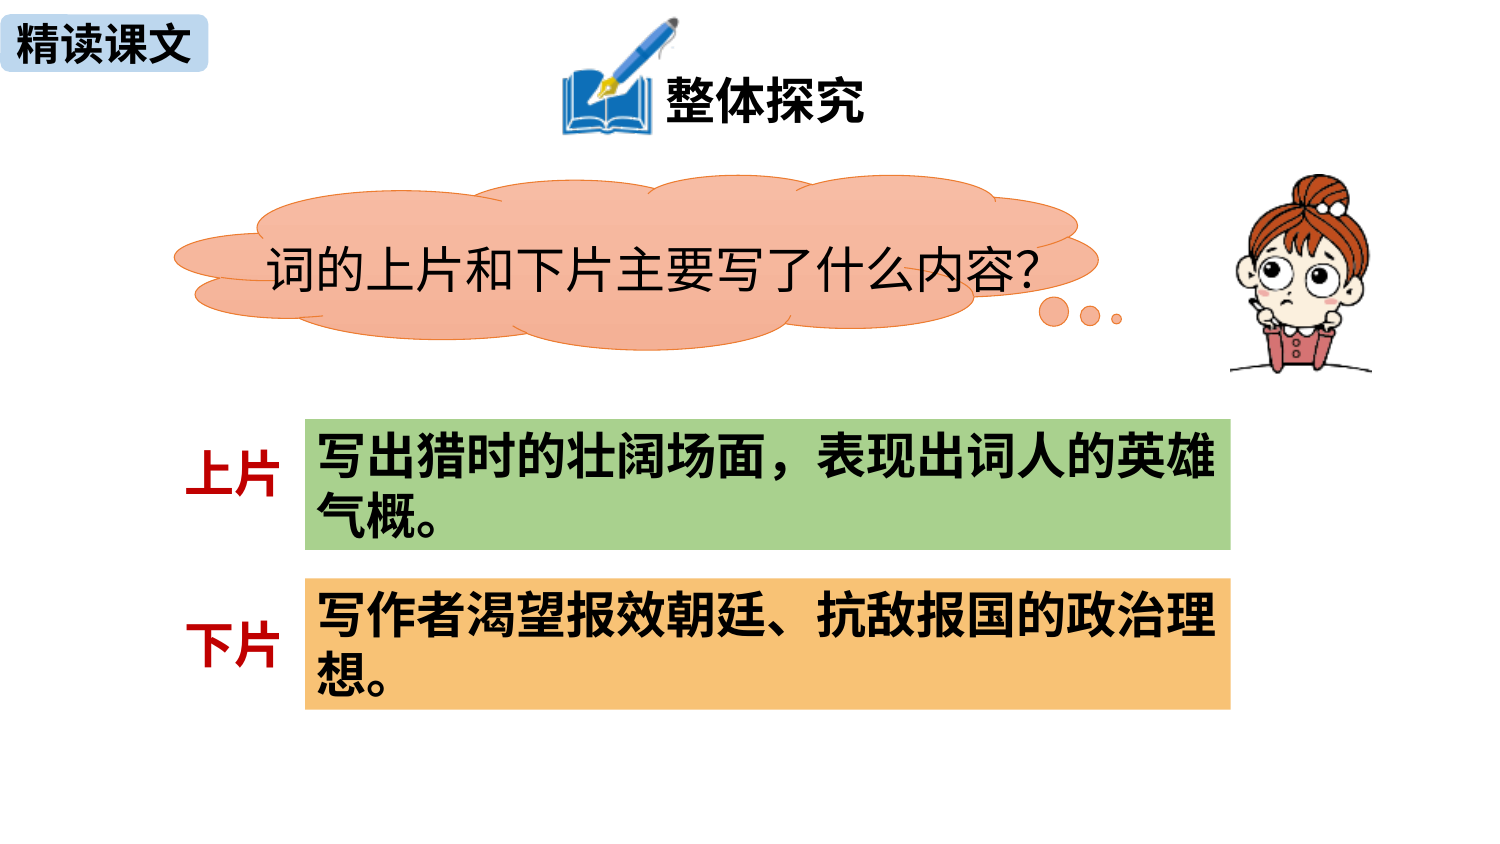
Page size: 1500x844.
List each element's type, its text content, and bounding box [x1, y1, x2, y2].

picture [1230, 174, 1372, 377]
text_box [175, 174, 1098, 350]
text_box 精读课文 [0, 13, 210, 73]
text_box 下片 [173, 608, 296, 680]
text_box 整体探究 [684, 63, 877, 135]
text_box 写出猎时的壮阔场面，表现出词人的英雄气概。 [304, 419, 1231, 550]
text_box 写作者渴望报效朝廷、抗敌报国的政治理想。 [304, 578, 1231, 710]
text_box 上片 [173, 436, 296, 508]
picture [552, 14, 684, 143]
